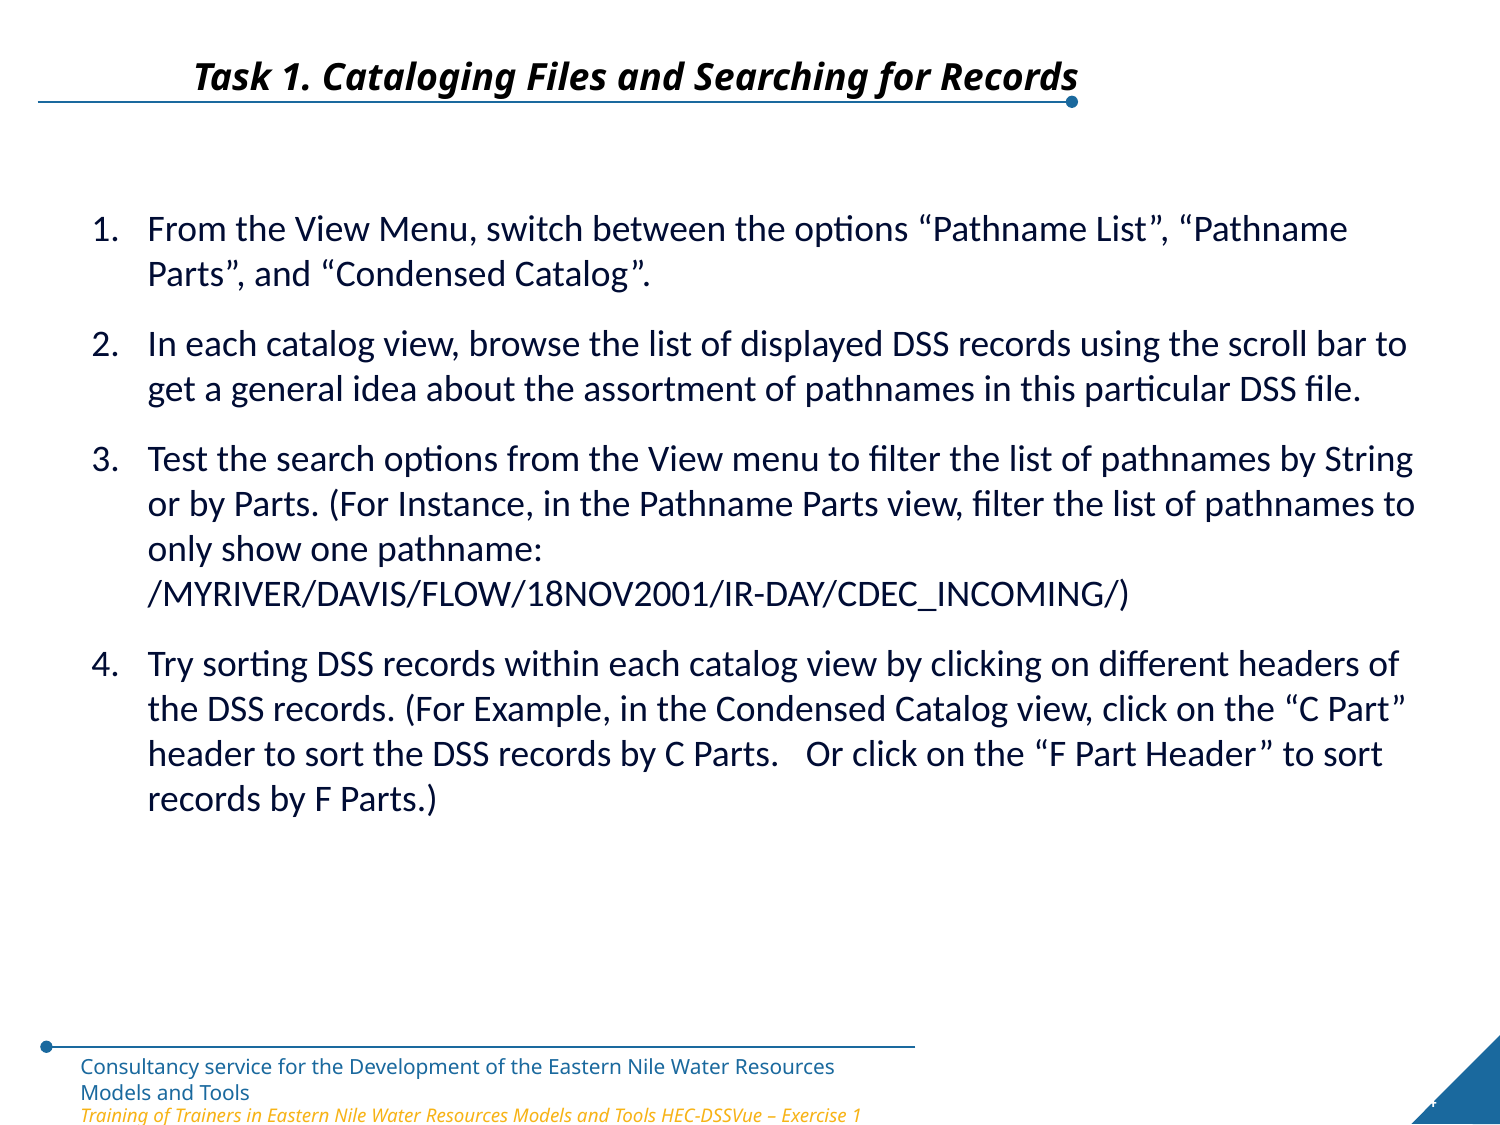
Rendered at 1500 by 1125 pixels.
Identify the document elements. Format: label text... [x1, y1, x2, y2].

list From the View Menu, switch between the options “Pathname List”, “Pathname Parts”, and “Condensed Catalog”. In each catalog view, browse the list of displayed DSS records using the scroll bar to get a general idea about the assortment of pathnames in this particular DSS file. Test the search options from the View menu to filter the list of pathnames by String or by Parts. (For Instance, in the Pathname Parts view, filter the list of pathnames to only show one pathname: /MYRIVER/DAVIS/FLOW/18NOV2001/IR-DAY/CDEC_INCOMING/) Try sorting DSS records within each catalog view by clicking on different headers of the DSS records. (For Example, in the Condensed Catalog view, click on the “C Part” header to sort the DSS records by C Parts. Or click on the “F Part Header” to sort records by F Parts.) [76, 196, 1447, 941]
text_box Task 1. Cataloging Files and Searching for Records [178, 22, 1468, 106]
